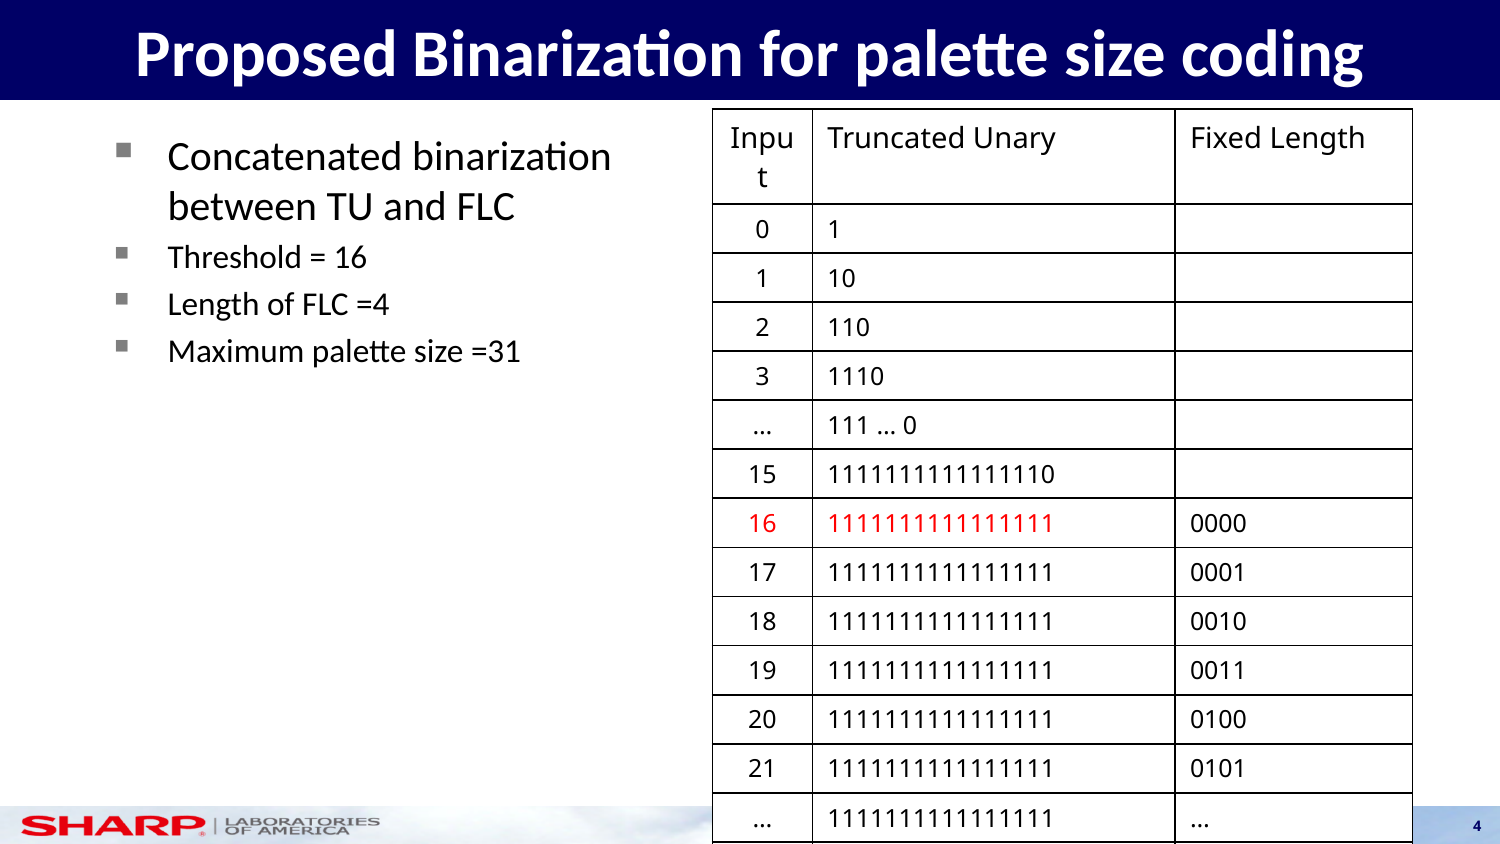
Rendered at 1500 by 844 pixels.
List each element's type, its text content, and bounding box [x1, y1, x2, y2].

table_cell 0001 [1176, 548, 1412, 596]
table_cell 21 [713, 745, 812, 792]
title Proposed Binarization for palette size coding [16, 0, 1484, 101]
table_cell [1176, 205, 1412, 252]
table_cell 15 [713, 450, 812, 497]
picture [0, 806, 712, 844]
table_cell 10 [813, 254, 1174, 301]
table_cell 1111111111111111 [813, 646, 1174, 694]
table_cell 18 [713, 597, 812, 645]
table_header Truncated Unary [813, 110, 1174, 203]
table_cell 19 [713, 646, 812, 694]
table_cell 0100 [1176, 696, 1412, 743]
table_cell 17 [713, 548, 812, 596]
table_cell 1111111111111111 [813, 794, 1174, 841]
table_cell 16 [713, 499, 812, 547]
table_cell 1110 [813, 352, 1174, 399]
table_cell 20 [713, 696, 812, 743]
table_cell 3 [713, 352, 812, 399]
table_cell 1111111111111111 [813, 745, 1174, 792]
table_cell 0010 [1176, 597, 1412, 645]
list Concatenated binarization between TU and FLC Threshold = 16 Length of FLC =4 Maximum palette size =31 [99, 121, 701, 735]
table_cell 0101 [1176, 745, 1412, 792]
table_cell 1111111111111111 [813, 696, 1174, 743]
table_cell … [1176, 794, 1412, 841]
table_cell 1111111111111111 [813, 548, 1174, 596]
table_cell [1176, 352, 1412, 399]
table_cell 1 [713, 254, 812, 301]
table_cell 1111111111111111 [813, 597, 1174, 645]
table_cell 1111111111111111 [813, 499, 1174, 547]
table_cell [1176, 450, 1412, 497]
table_cell 0 [713, 205, 812, 252]
table_cell … [713, 794, 812, 841]
table_cell [1176, 303, 1412, 350]
table_cell 0000 [1176, 499, 1412, 547]
table_cell 1 [813, 205, 1174, 252]
table_cell [1176, 254, 1412, 301]
table_cell 2 [713, 303, 812, 350]
table_header Input [713, 110, 812, 203]
table_cell 110 [813, 303, 1174, 350]
table_cell 0011 [1176, 646, 1412, 694]
table_header Fixed Length [1176, 110, 1412, 203]
table_cell … [713, 401, 812, 448]
table_cell [1176, 401, 1412, 448]
table_cell 111 … 0 [813, 401, 1174, 448]
picture [1413, 806, 1500, 844]
table_cell 1111111111111110 [813, 450, 1174, 497]
